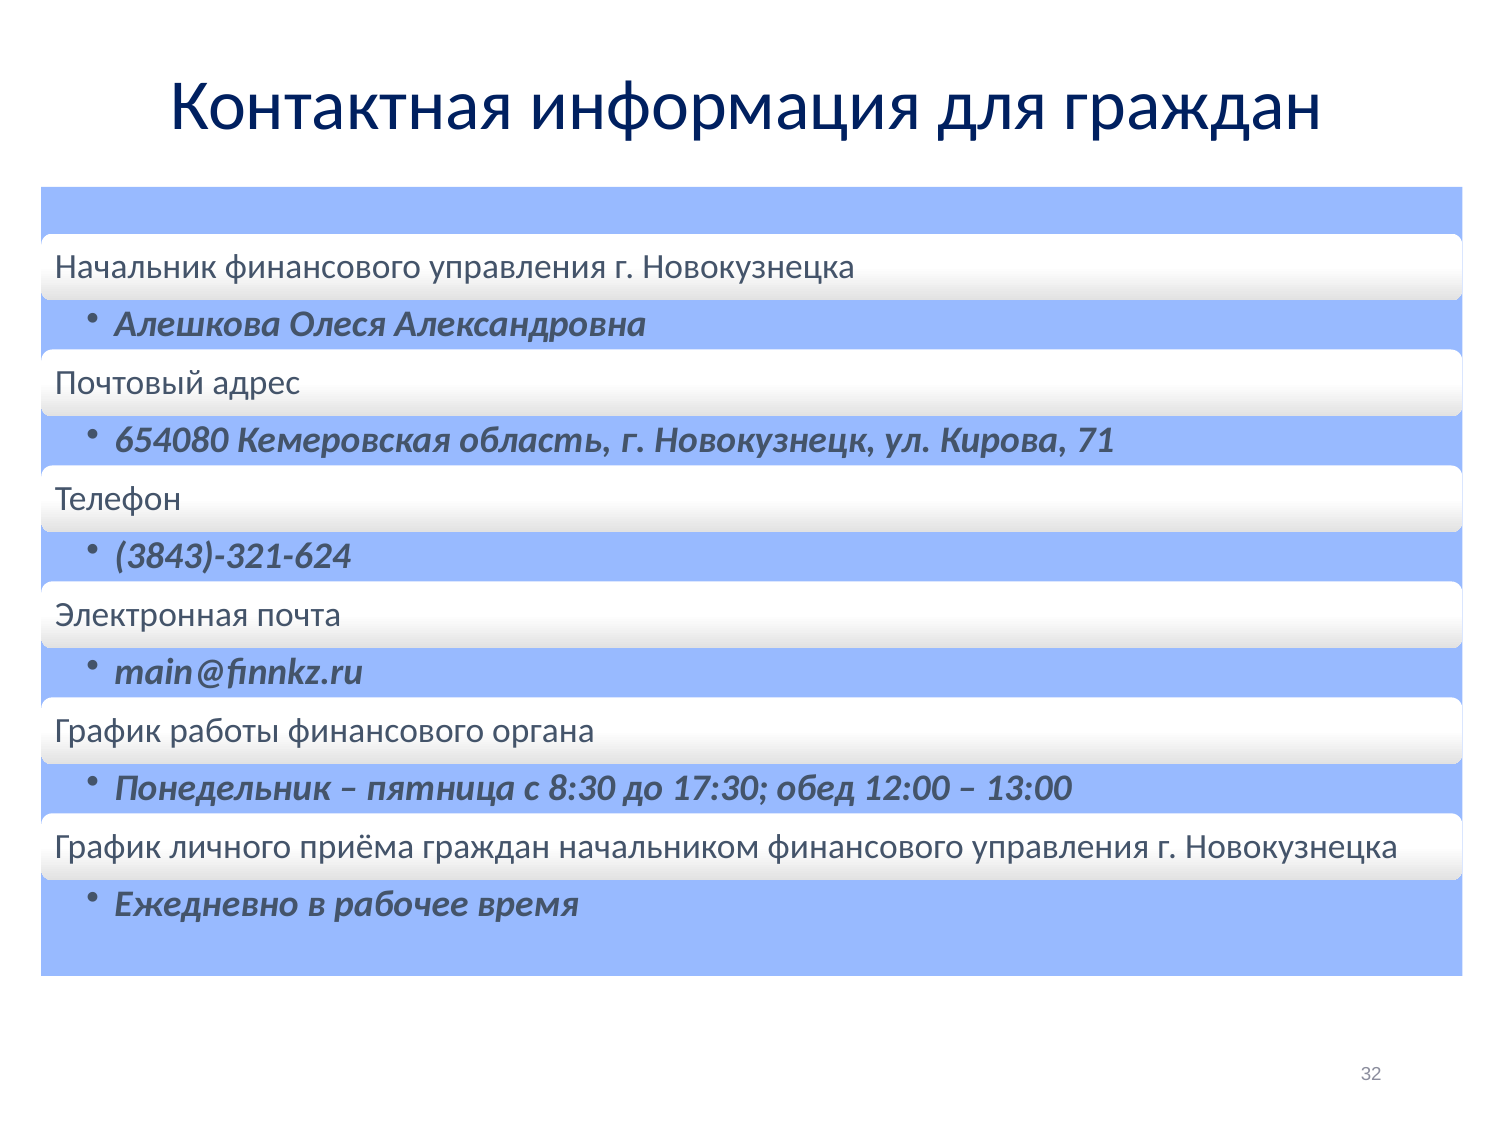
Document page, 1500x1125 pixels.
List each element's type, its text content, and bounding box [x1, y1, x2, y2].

text_box Контактная информация для граждан [44, 30, 1450, 183]
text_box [41, 186, 1463, 976]
slide_number 32 [1059, 1042, 1397, 1103]
